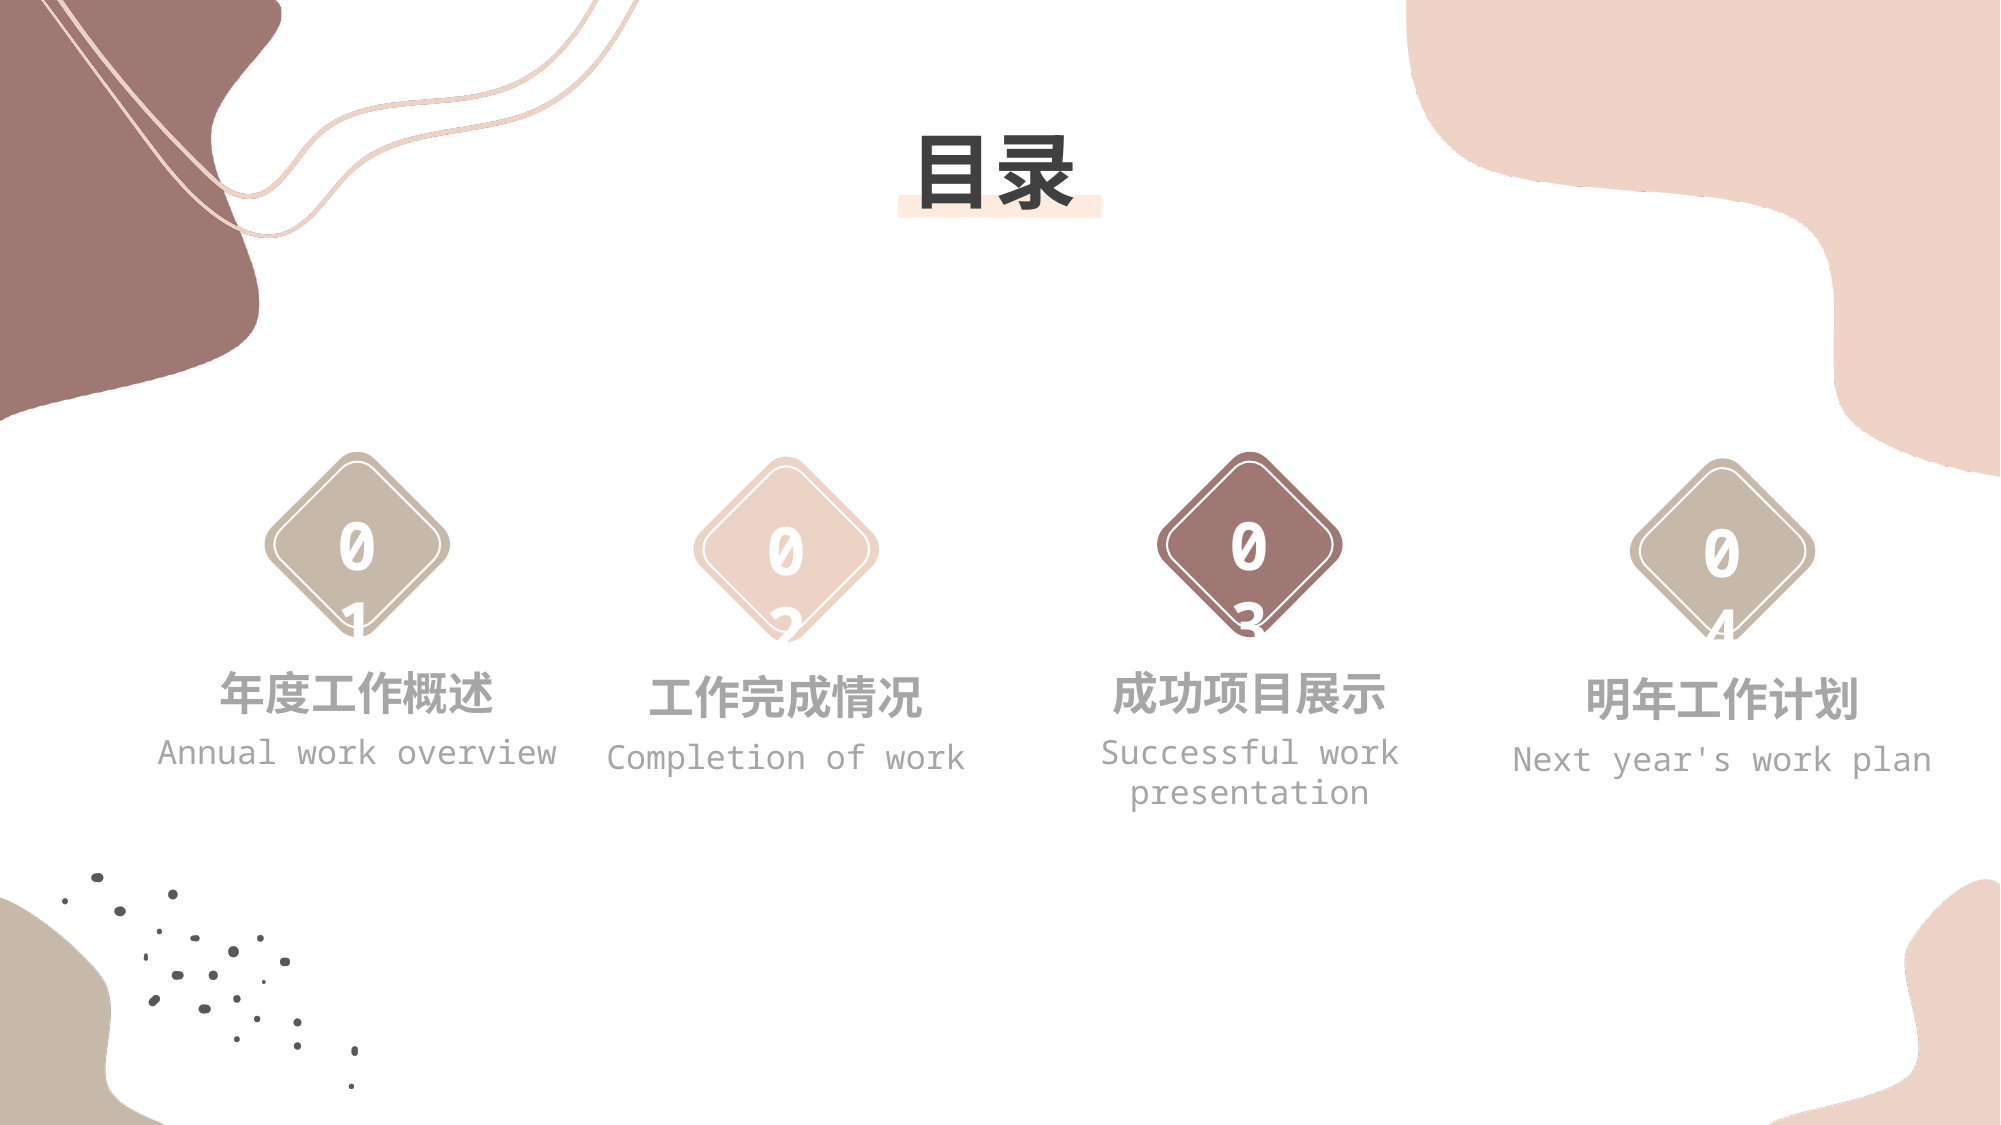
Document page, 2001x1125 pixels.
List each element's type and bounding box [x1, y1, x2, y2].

text_box [0, 0, 2000, 1125]
